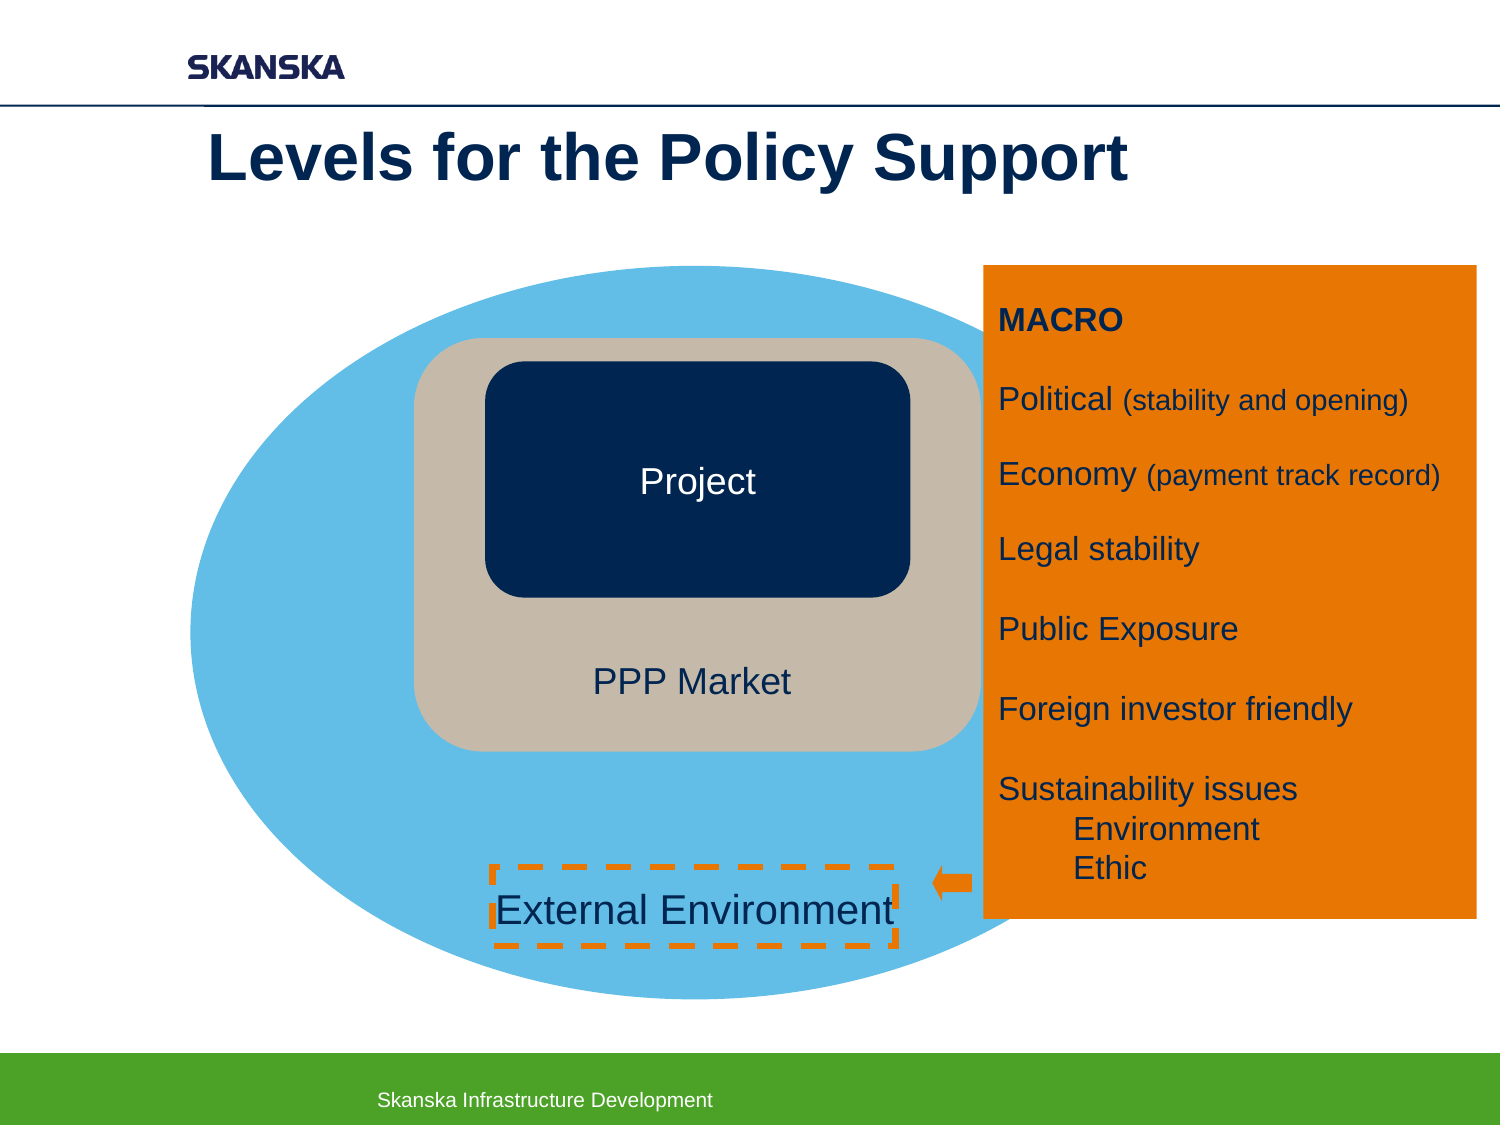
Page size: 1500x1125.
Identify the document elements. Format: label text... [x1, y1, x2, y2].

text_box PPP Market [413, 338, 981, 752]
text_box External Environment [190, 265, 1010, 1000]
text_box Project [485, 361, 911, 598]
picture [188, 55, 345, 79]
text_box [492, 866, 896, 947]
text_box MACRO Political (stability and opening) Economy (payment track record) Legal stability Public Exposure Foreign investor friendly Sustainability issues Environment Ethic [983, 265, 1477, 919]
text_box Levels for the Policy Support [199, 115, 1302, 203]
footer Skanska Infrastructure Development [361, 1078, 1284, 1110]
text_box [932, 864, 972, 902]
